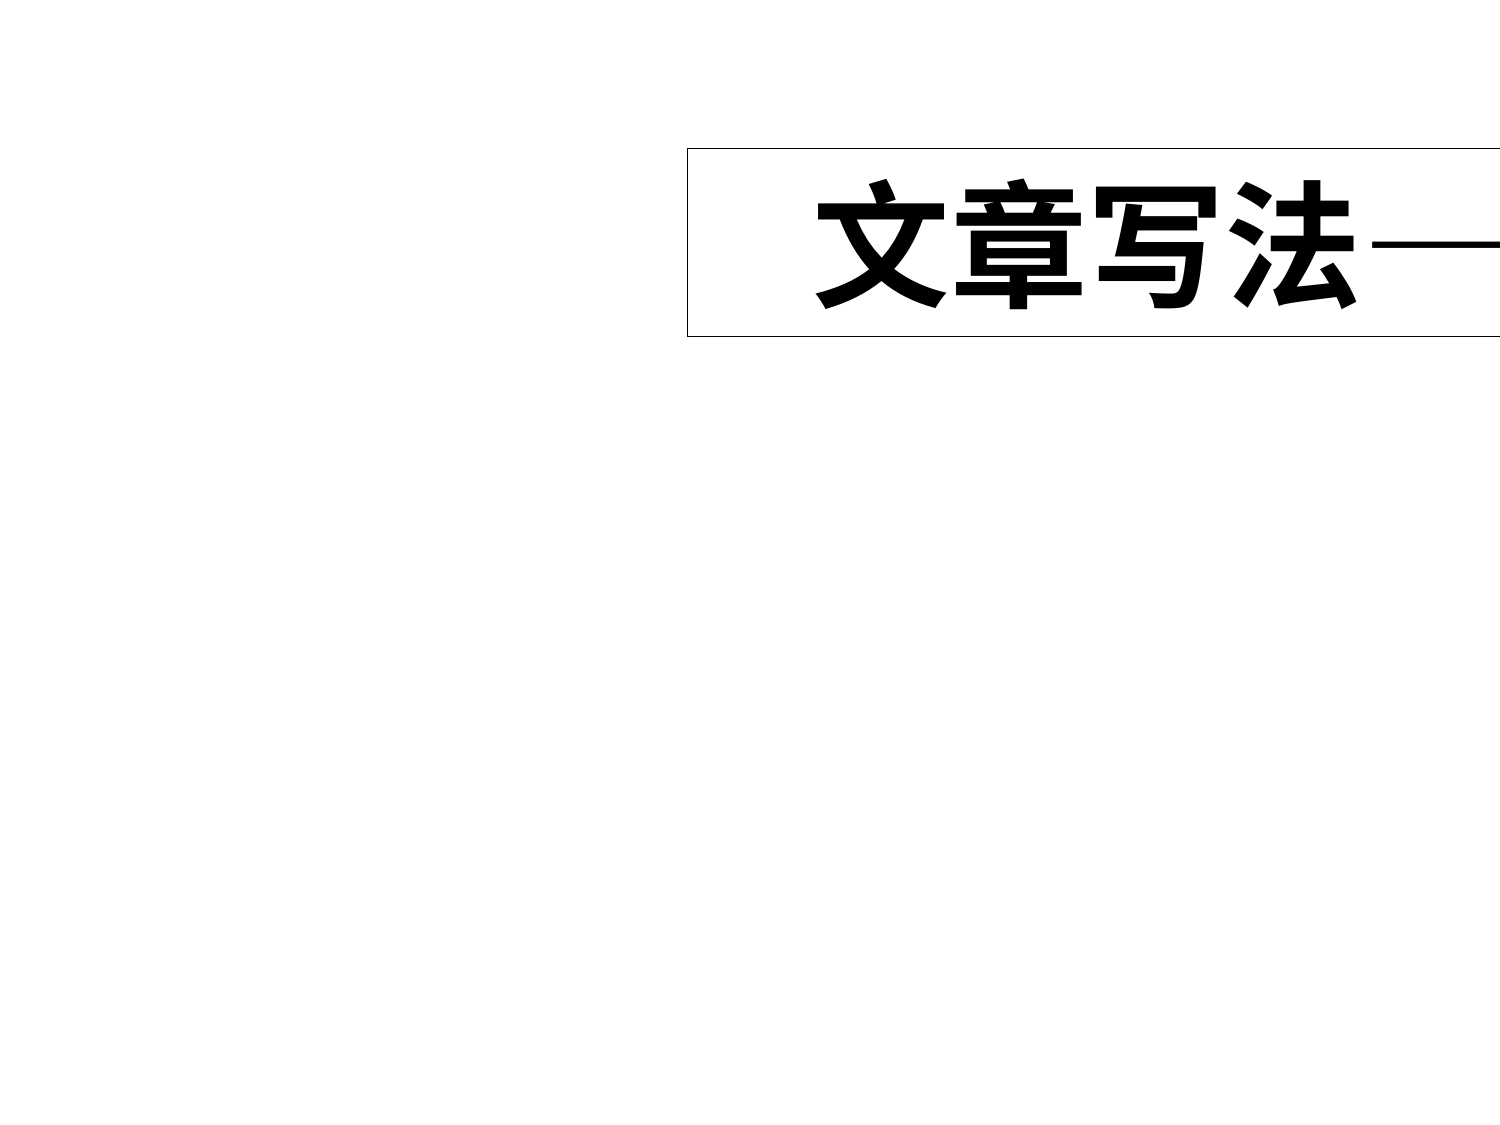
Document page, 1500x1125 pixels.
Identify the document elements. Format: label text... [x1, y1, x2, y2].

title 文章写法——对比 [687, 148, 1500, 337]
